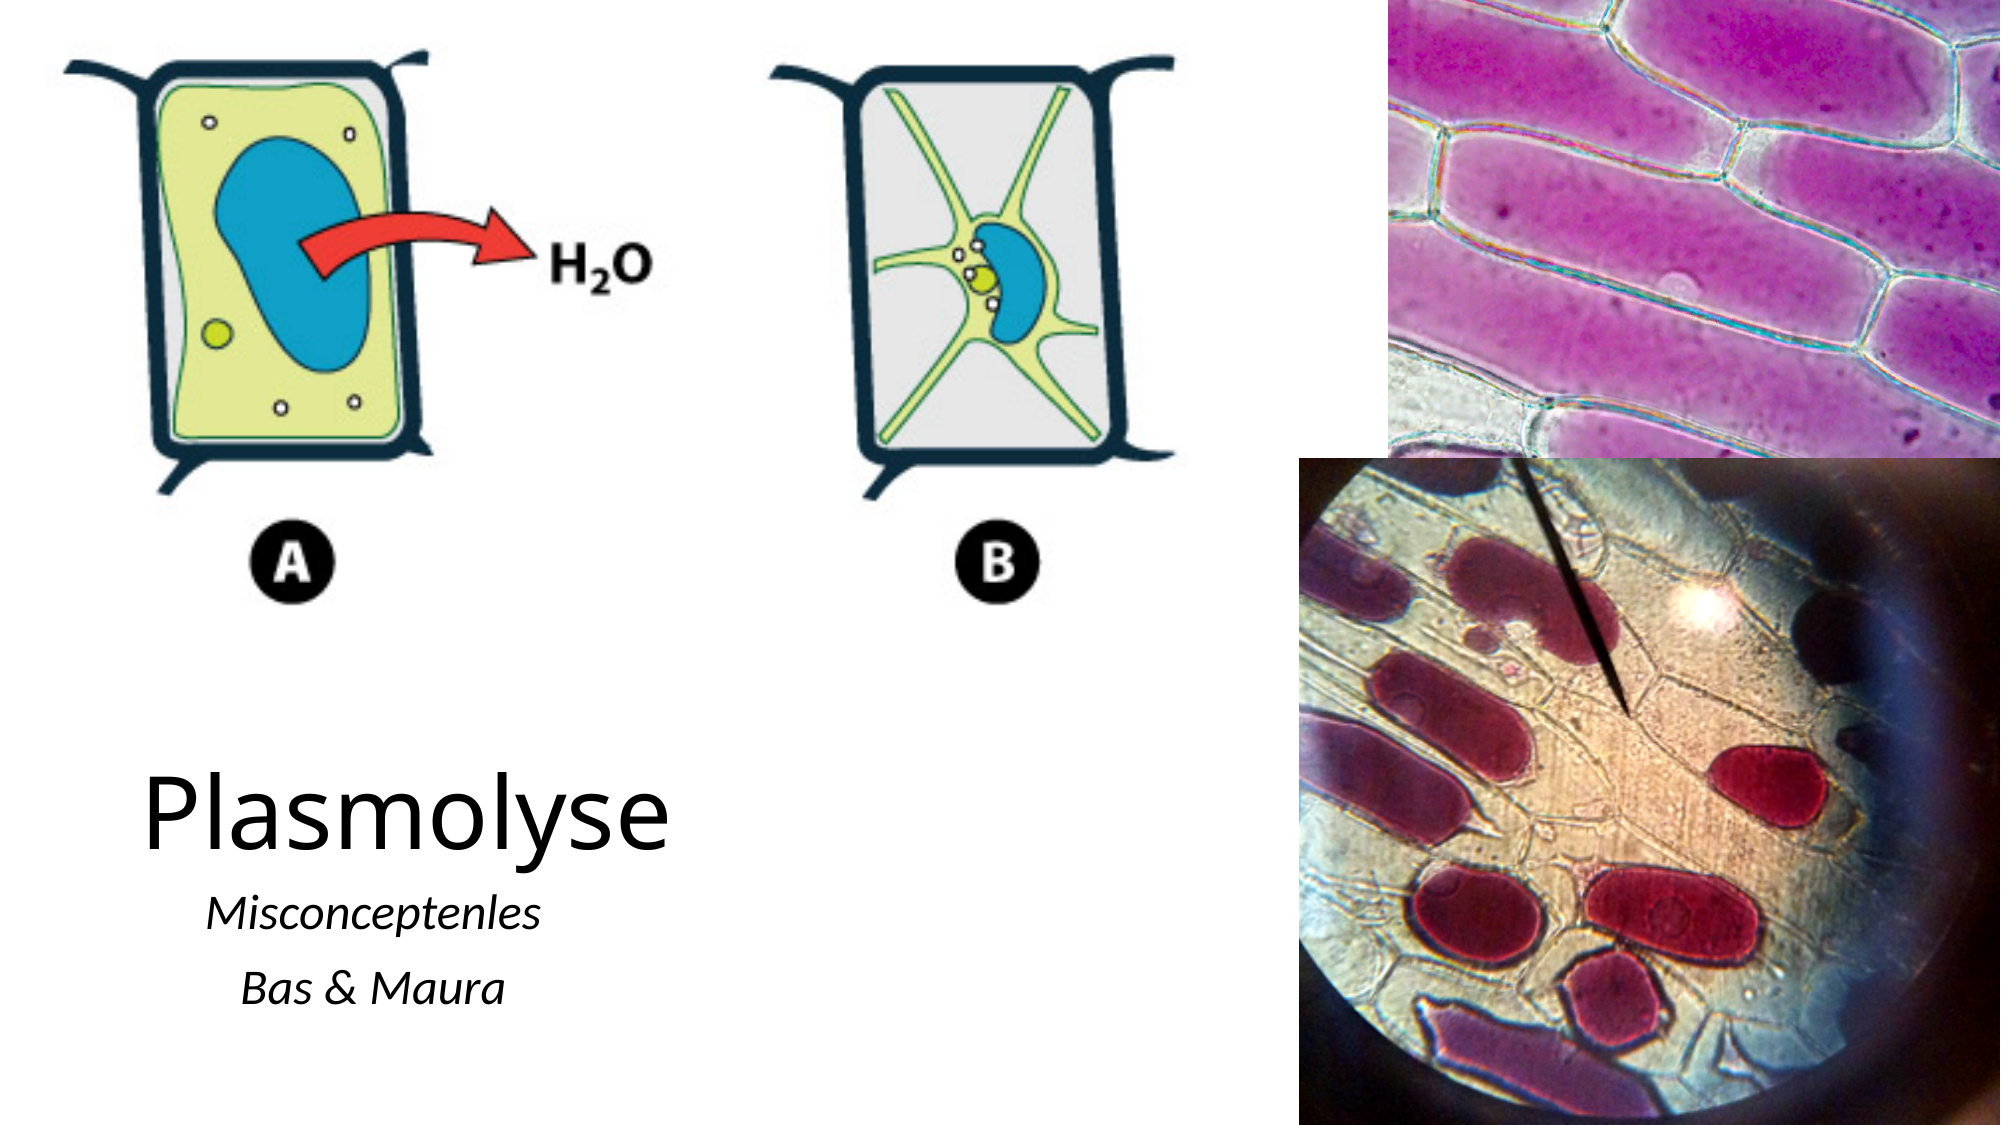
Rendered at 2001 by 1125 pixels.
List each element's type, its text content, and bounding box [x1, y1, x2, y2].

picture [0, 0, 1273, 642]
subtitle Misconceptenles Bas & Maura [111, 878, 648, 1024]
title Plasmolyse [123, 733, 691, 879]
picture [1299, 0, 2000, 1125]
